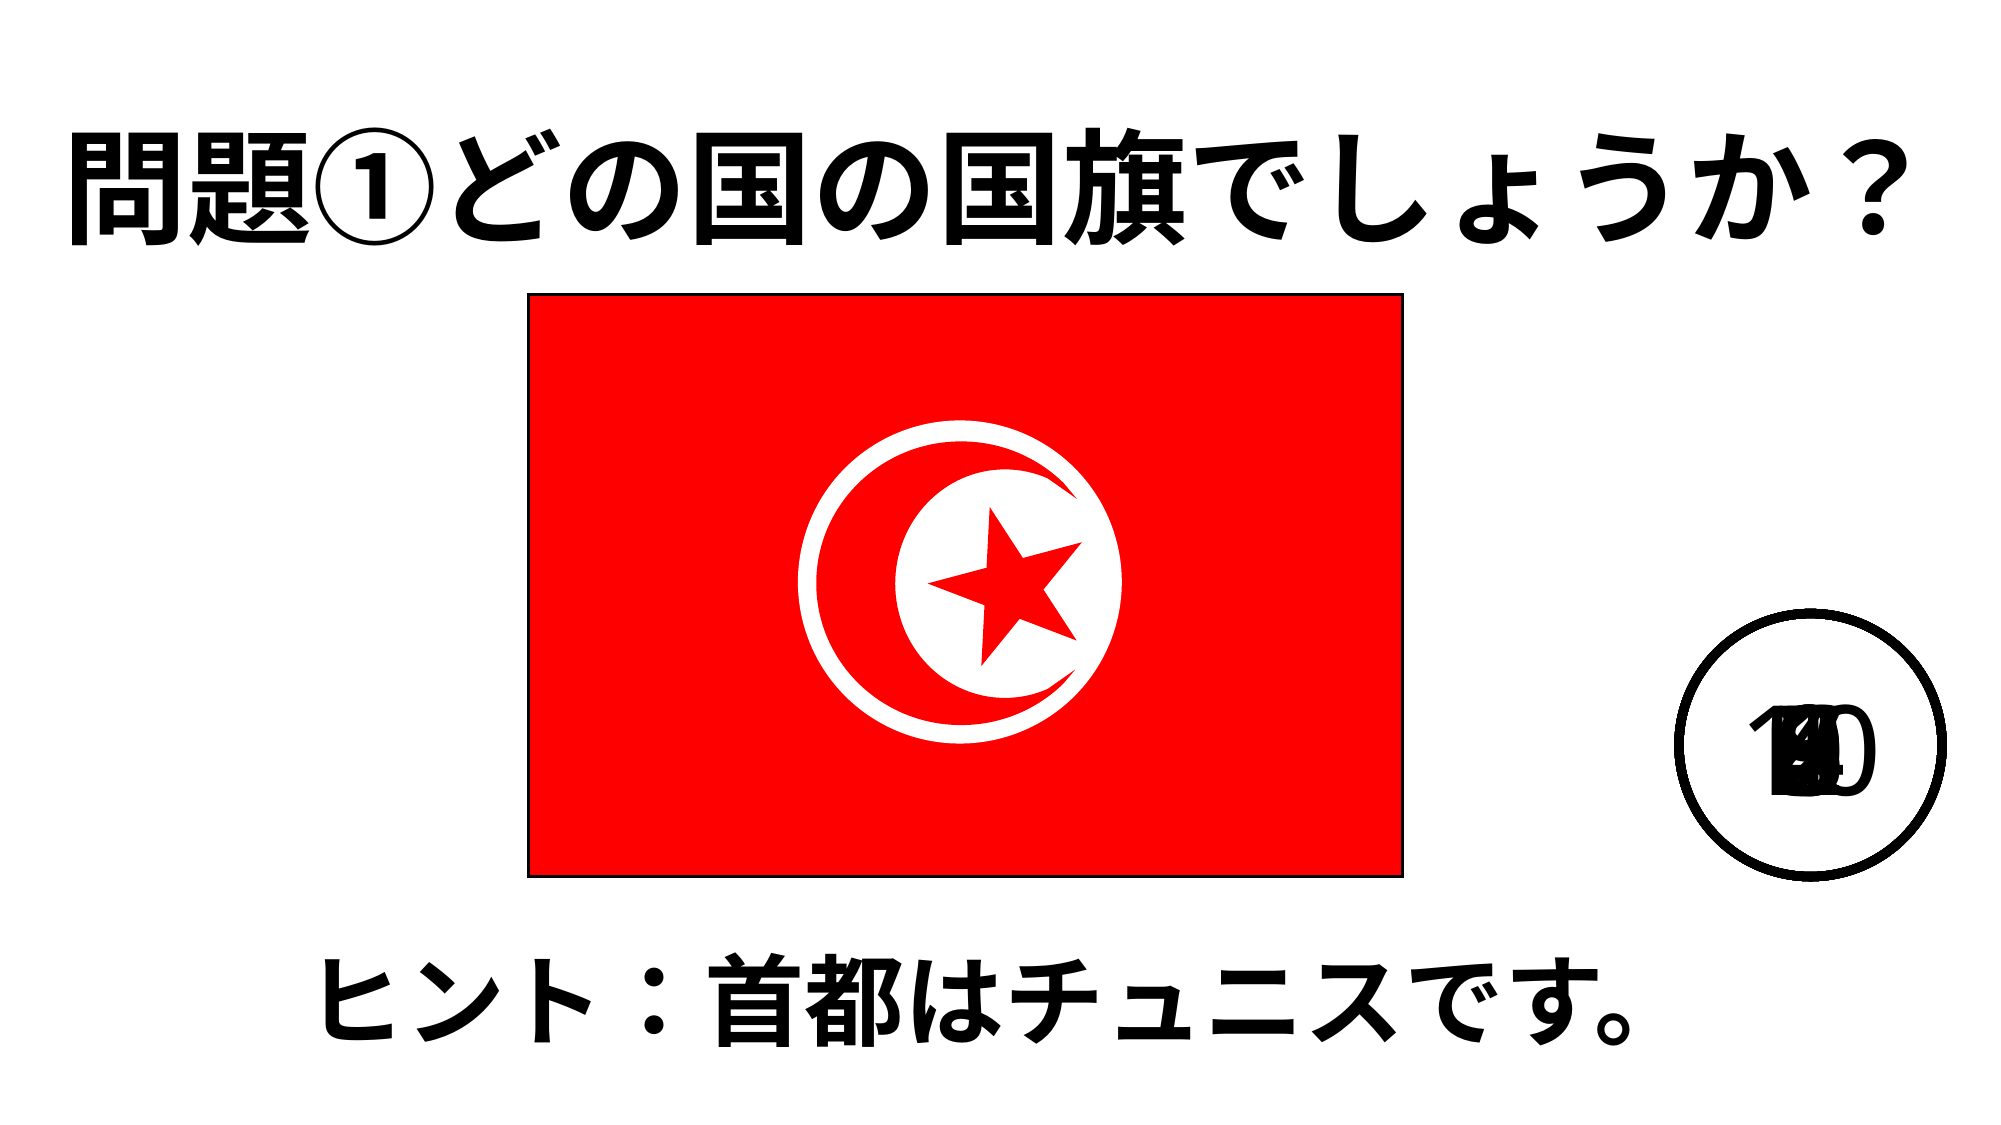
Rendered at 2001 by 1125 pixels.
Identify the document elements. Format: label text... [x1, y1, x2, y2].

text_box 0 [1673, 607, 1948, 883]
text_box 問題①どの国の国旗でしょうか？ [0, 101, 2000, 267]
text_box ヒント：首都はチュニスです。 [0, 931, 2000, 1066]
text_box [527, 294, 1404, 877]
